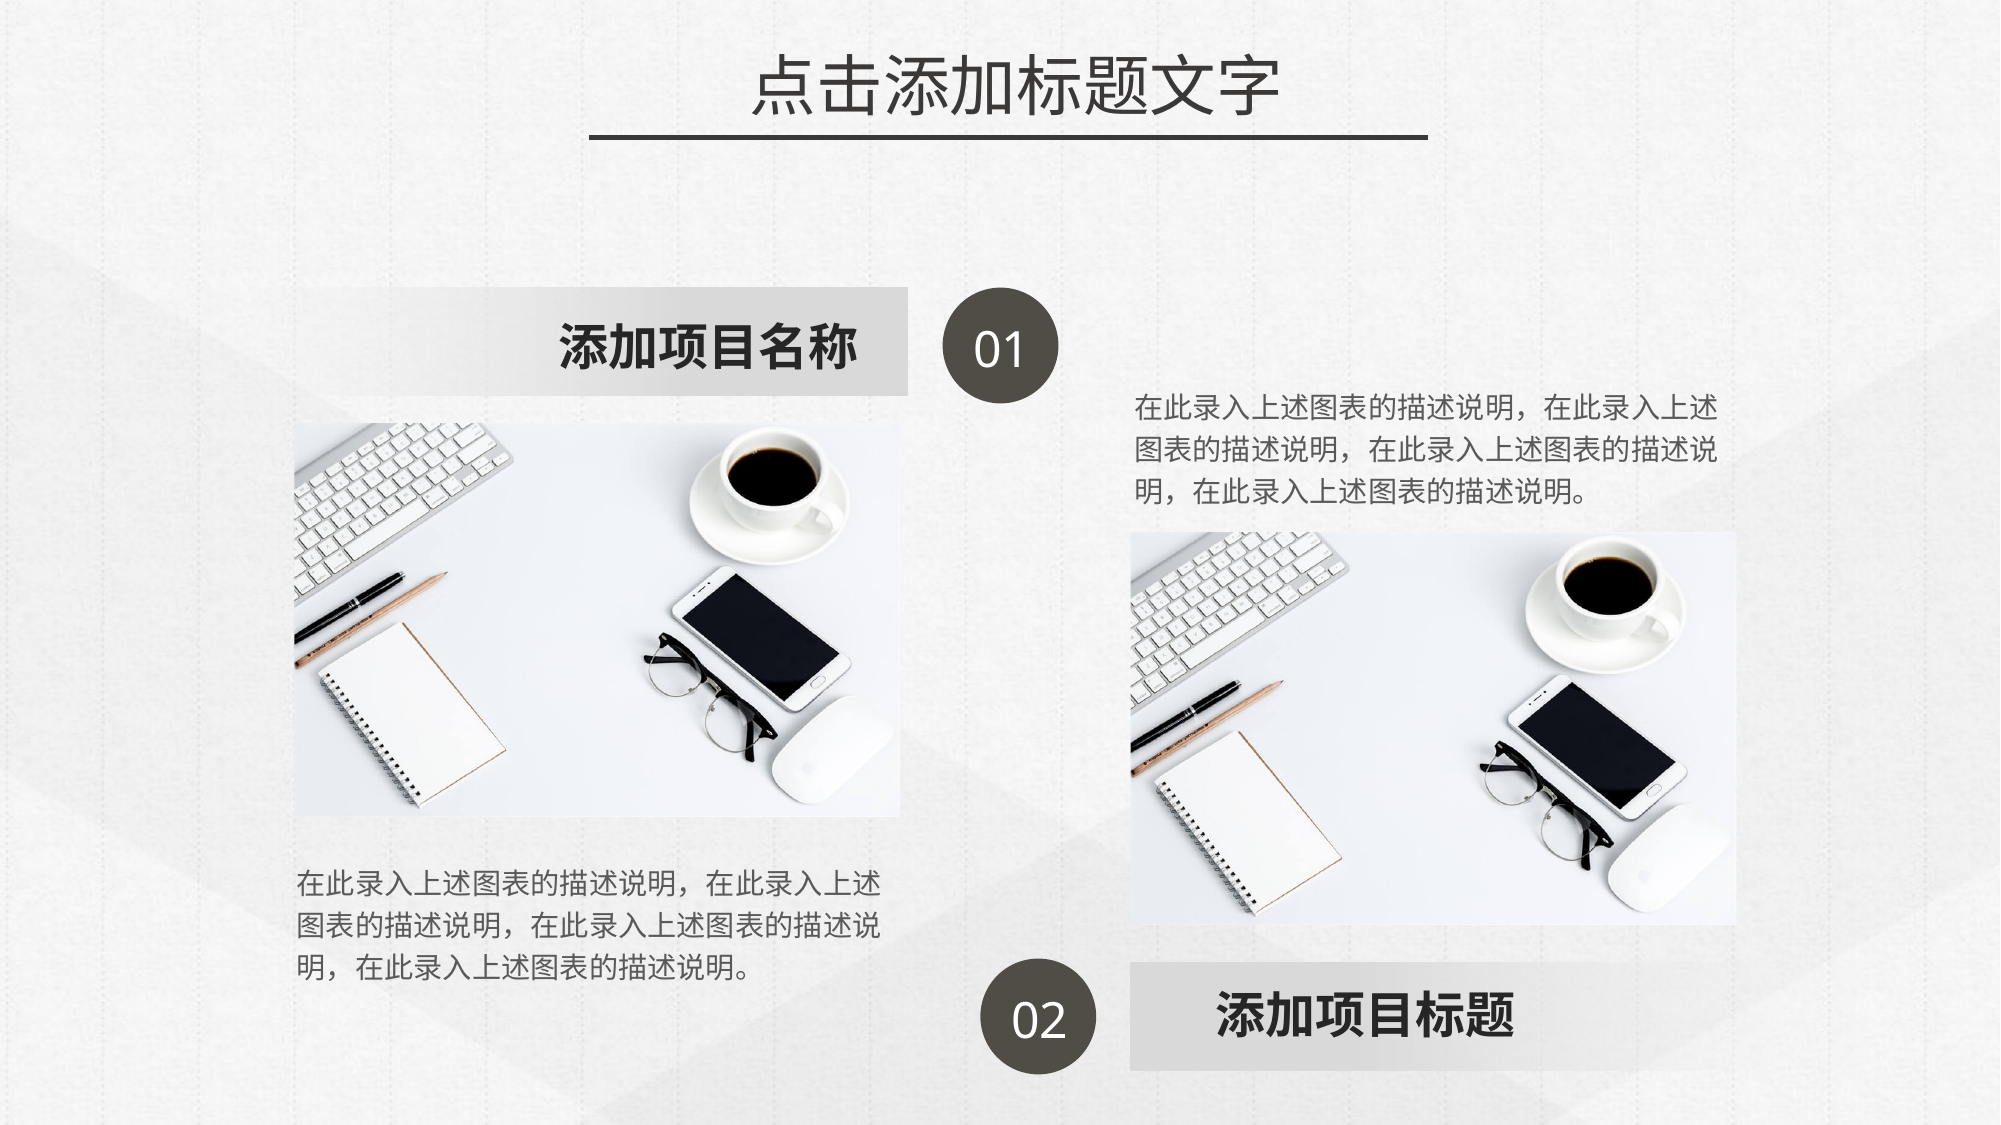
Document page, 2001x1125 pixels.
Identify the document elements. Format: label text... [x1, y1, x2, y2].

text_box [1130, 962, 1866, 1071]
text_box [942, 287, 1059, 404]
text_box [293, 423, 901, 817]
text_box 在此录入上述图表的描述说明，在此录入上述图表的描述说明，在此录入上述图表的描述说明，在此录入上述图表的描述说明。 [281, 850, 913, 992]
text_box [561, 36, 1472, 138]
text_box 在此录入上述图表的描述说明，在此录入上述图表的描述说明，在此录入上述图表的描述说明，在此录入上述图表的描述说明。 [1119, 374, 1737, 516]
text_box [172, 287, 908, 396]
text_box [1130, 531, 1737, 926]
picture [0, 0, 2000, 1125]
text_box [980, 958, 1097, 1075]
